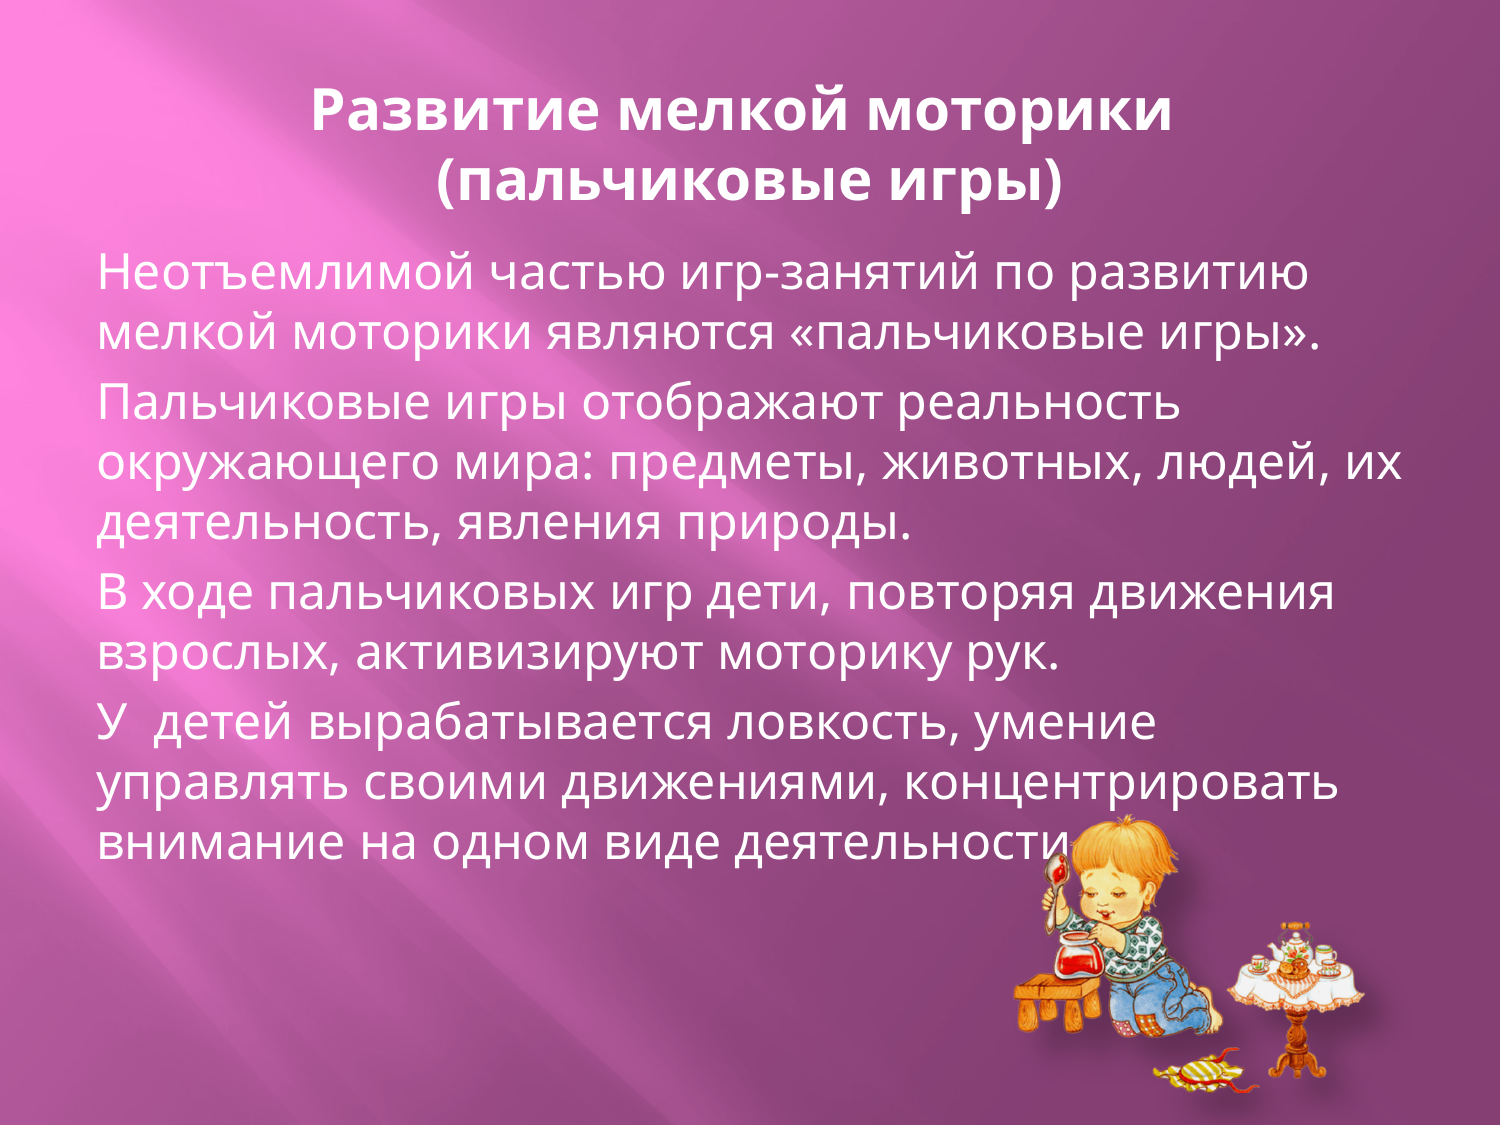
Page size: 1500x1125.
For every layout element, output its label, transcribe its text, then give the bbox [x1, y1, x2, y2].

list Неотъемлимой частью игр-занятий по развитию мелкой моторики являются «пальчиковые игры». Пальчиковые игры отображают реальность окружающего мира: предметы, животных, людей, их деятельность, явления природы. В ходе пальчиковых игр дети, повторяя движения взрослых, активизируют моторику рук. У детей вырабатывается ловкость, умение управлять своими движениями, концентрировать внимание на одном виде деятельности. [88, 231, 1424, 1094]
picture [985, 814, 1372, 1093]
title Развитие мелкой моторики (пальчиковые игры) [64, 196, 1436, 282]
